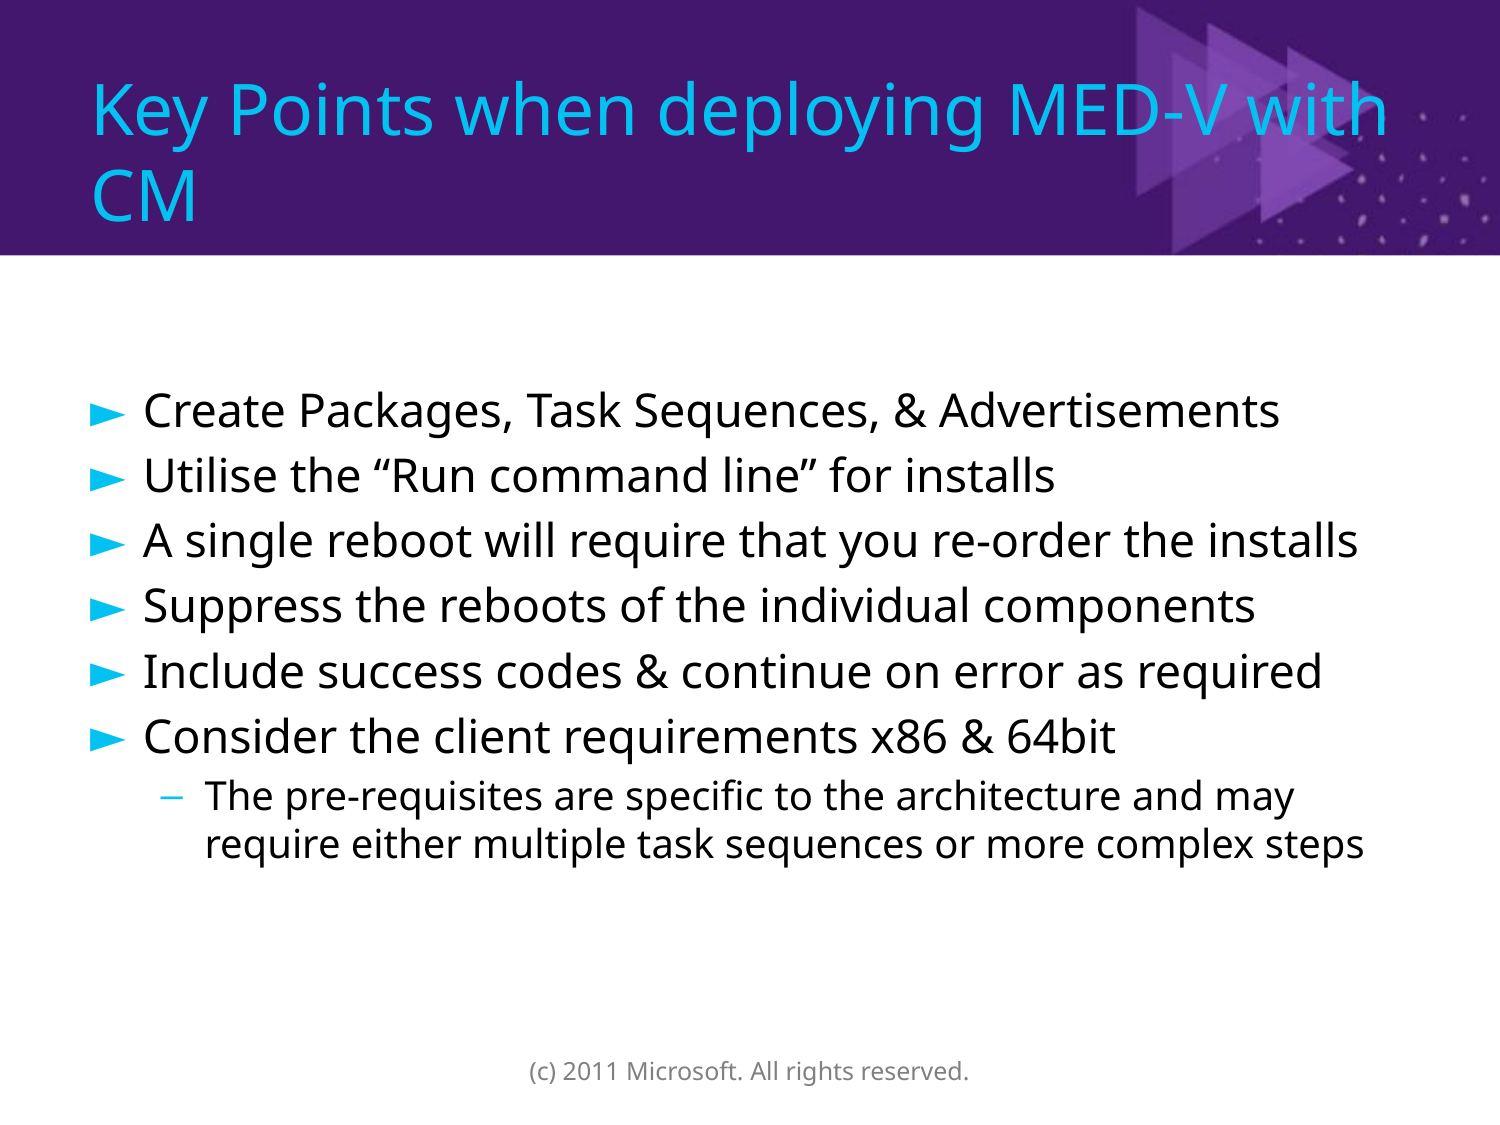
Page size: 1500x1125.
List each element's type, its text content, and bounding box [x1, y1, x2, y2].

list Create Packages, Task Sequences, & Advertisements Utilise the “Run command line” for installs A single reboot will require that you re-order the installs Suppress the reboots of the individual components Include success codes & continue on error as required Consider the client requirements x86 & 64bit The pre-requisites are specific to the architecture and may require either multiple task sequences or more complex steps [75, 373, 1425, 1005]
footer (c) 2011 Microsoft. All rights reserved. [512, 1042, 988, 1103]
picture [0, 0, 1500, 255]
title Key Points when deploying MED-V with CM [75, 56, 1425, 244]
